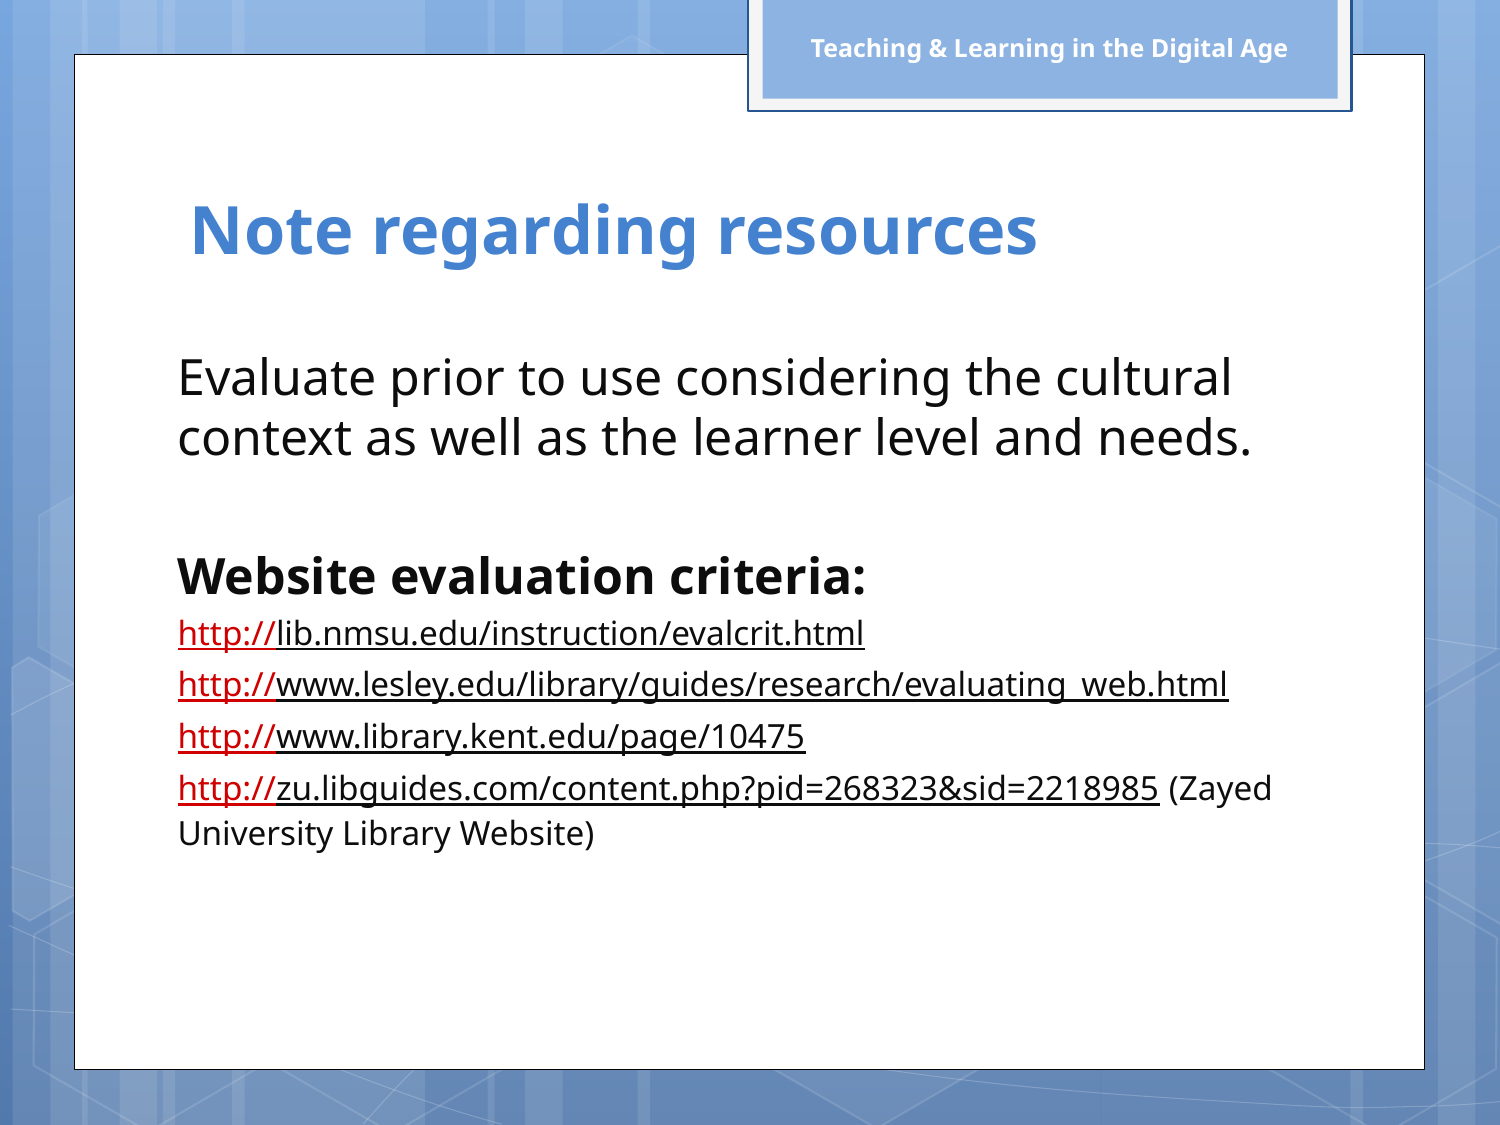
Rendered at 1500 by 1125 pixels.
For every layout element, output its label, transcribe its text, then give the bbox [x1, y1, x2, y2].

list Evaluate prior to use considering the cultural context as well as the learner level and needs. Website evaluation criteria: http://lib.nmsu.edu/instruction/evalcrit.html http://www.lesley.edu/library/guides/research/evaluating_web.html http://www.library.kent.edu/page/10475 http://zu.libguides.com/content.php?pid=268323&sid=2218985 (Zayed University Library Website) [162, 337, 1375, 957]
text_box Teaching & Learning in the Digital Age [787, 24, 1313, 70]
title Note regarding resources [174, 162, 1217, 275]
